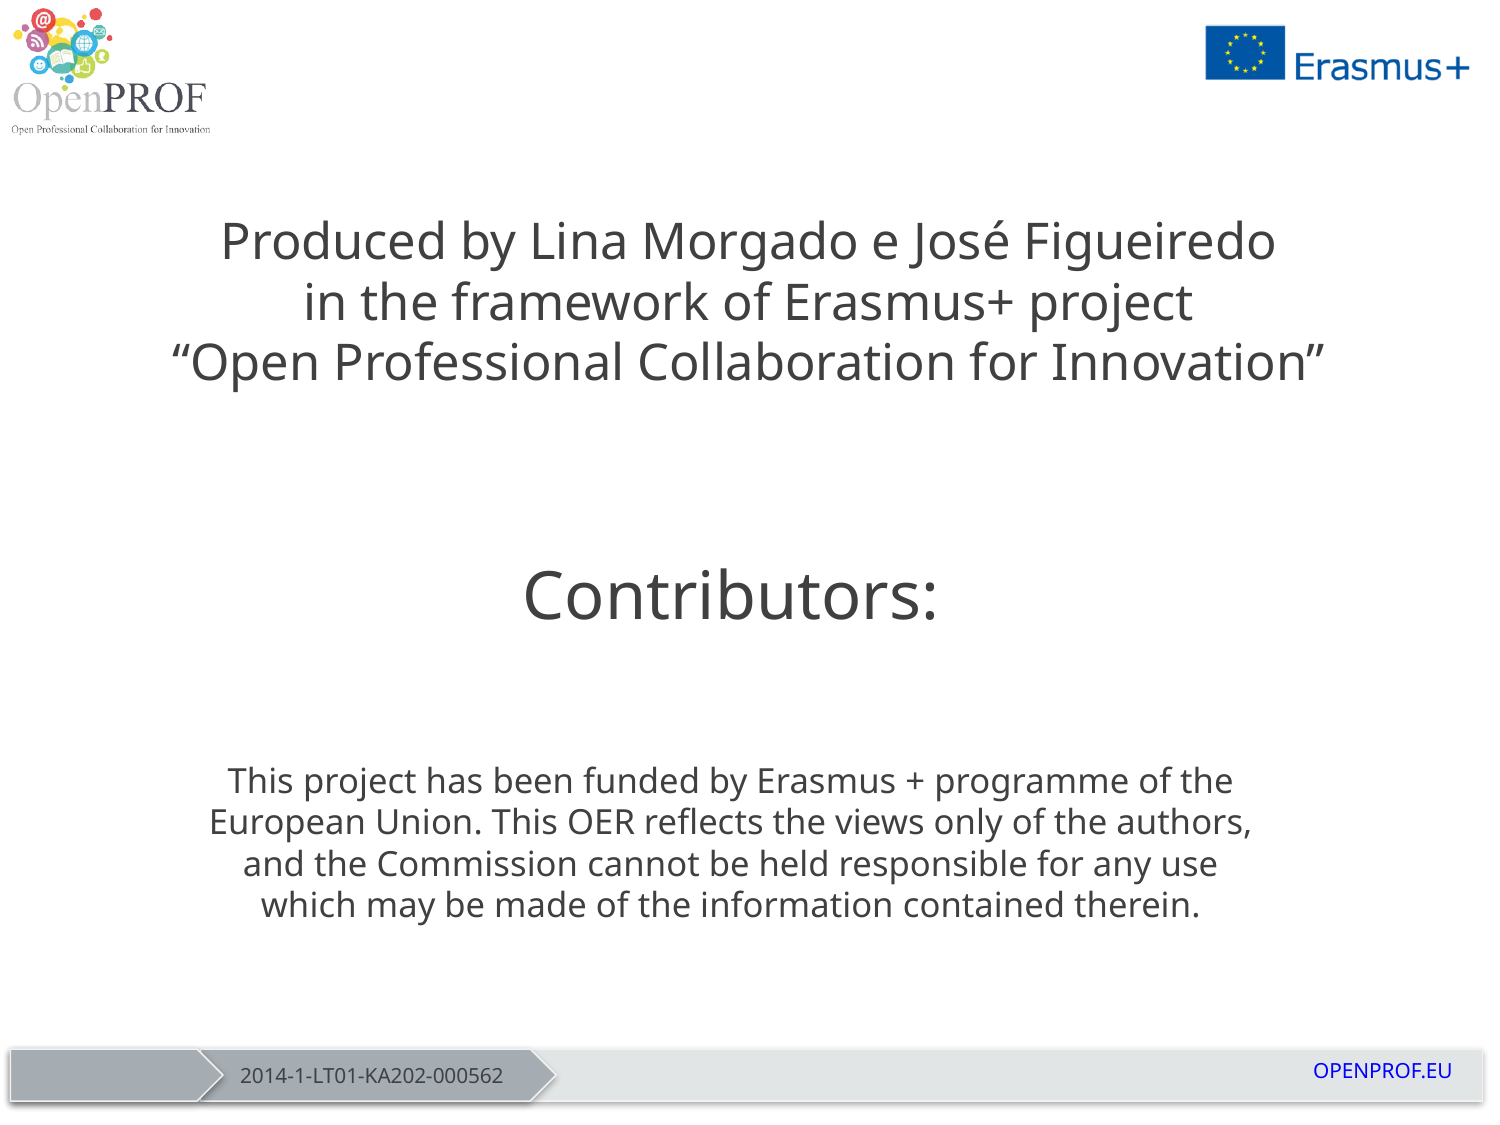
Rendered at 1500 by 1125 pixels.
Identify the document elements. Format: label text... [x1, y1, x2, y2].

text_box Contributors: [187, 480, 1275, 705]
picture [0, 0, 212, 143]
text_box This project has been funded by Erasmus + programme of the European Union. This OER reflects the views only of the authors, and the Commission cannot be held responsible for any use which may be made of the information contained therein. [187, 729, 1275, 954]
picture [1202, 24, 1471, 84]
subtitle Produced by Lina Morgado e José Figueiredo in the framework of Erasmus+ project “Open Professional Collaboration for Innovation” [149, 201, 1349, 481]
